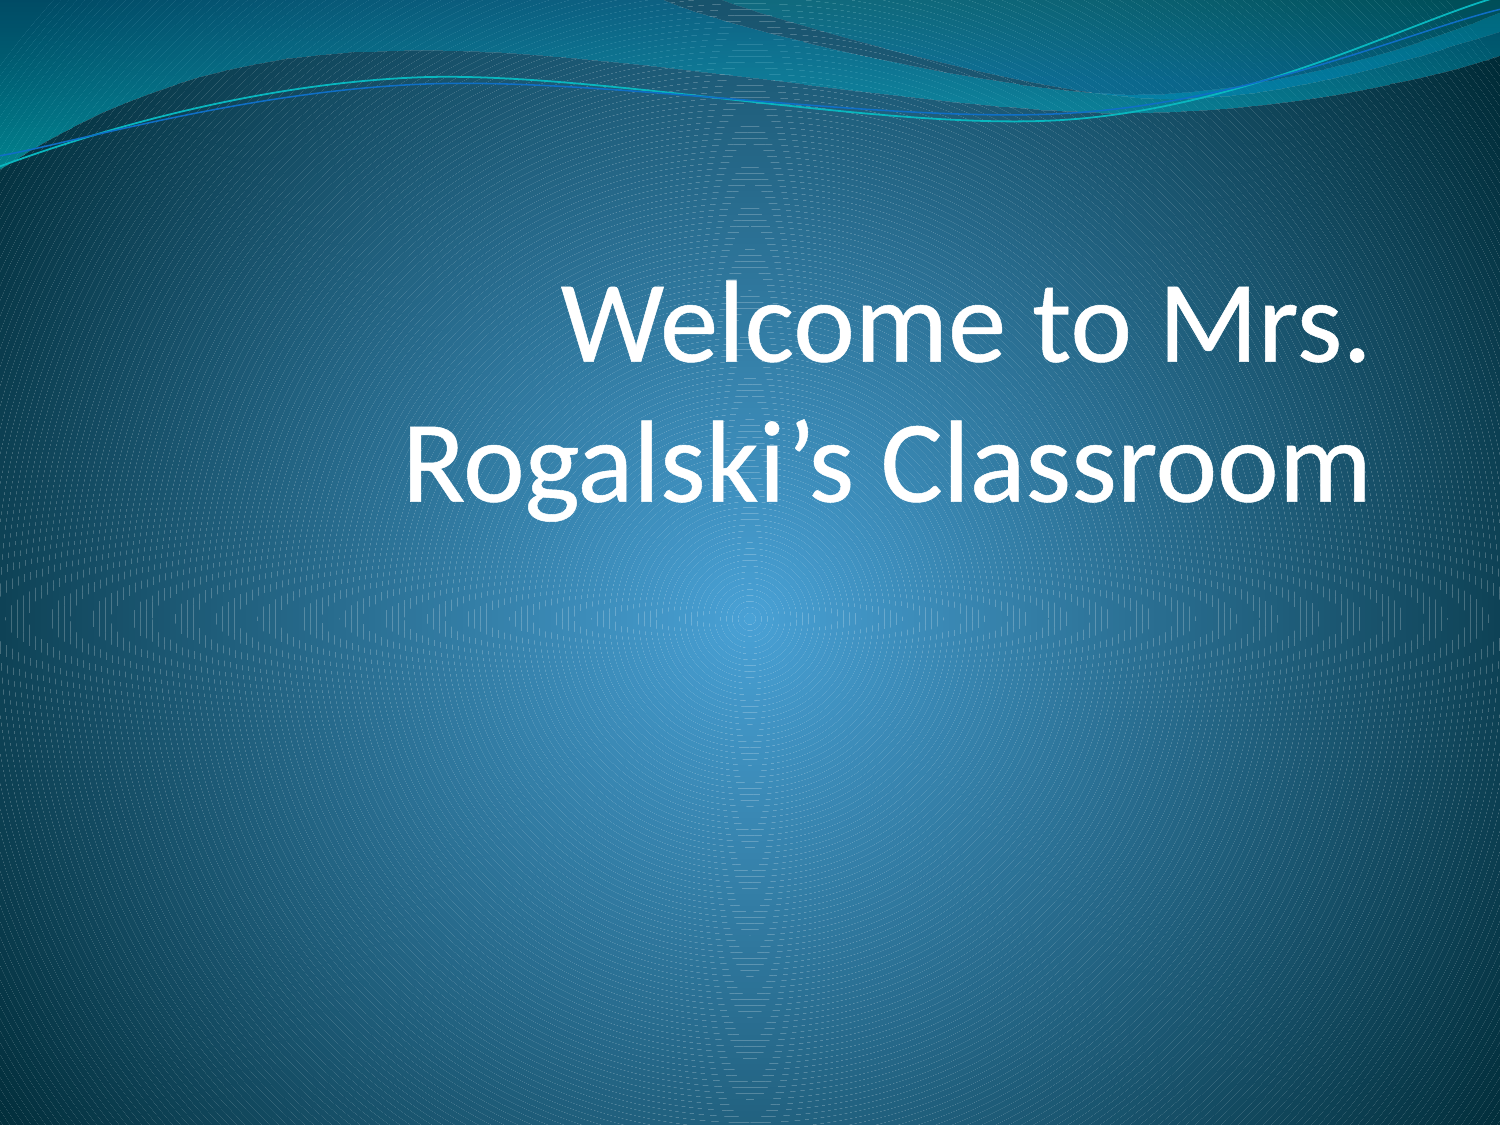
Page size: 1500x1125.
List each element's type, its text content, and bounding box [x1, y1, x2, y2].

title Welcome to Mrs. Rogalski’s Classroom [87, 224, 1376, 525]
